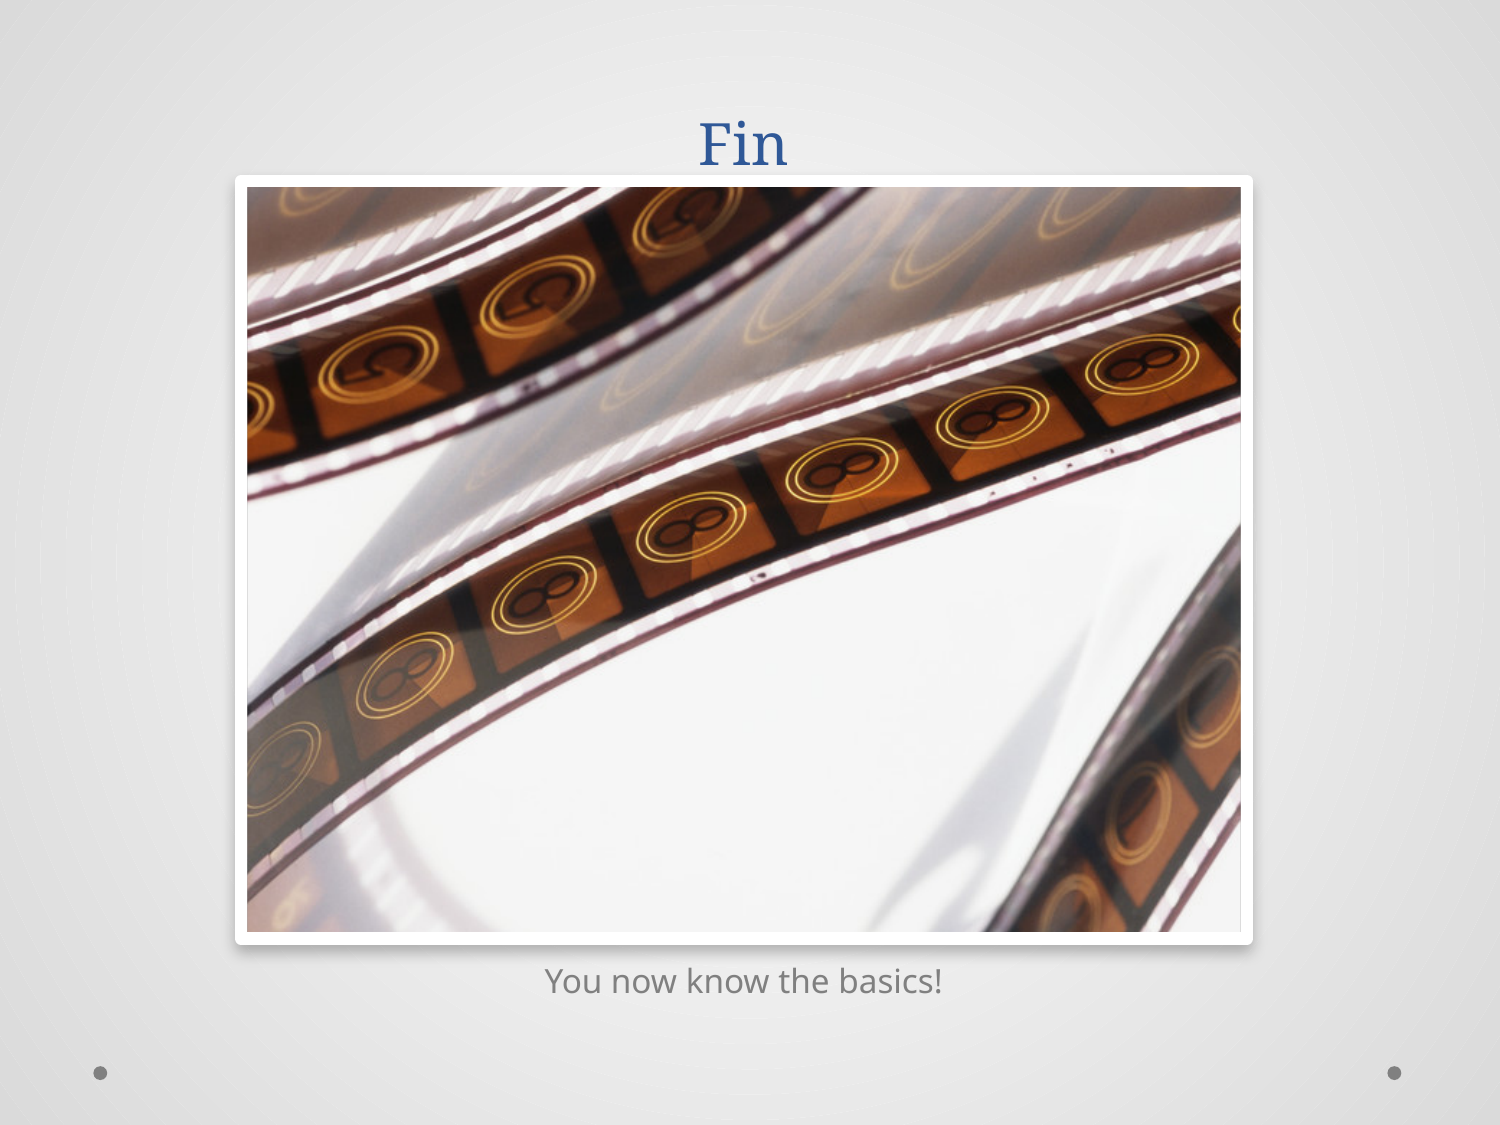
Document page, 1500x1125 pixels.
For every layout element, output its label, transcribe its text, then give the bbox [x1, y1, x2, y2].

list You now know the basics! [275, 953, 1213, 1041]
picture [247, 187, 1241, 933]
title Fin [275, 37, 1213, 174]
